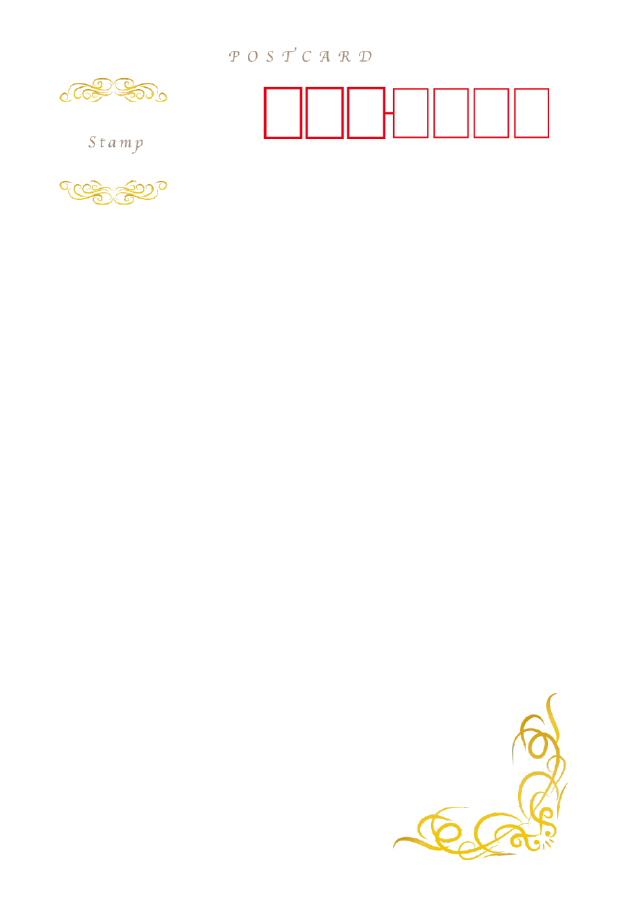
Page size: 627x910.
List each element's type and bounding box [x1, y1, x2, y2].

picture [59, 77, 167, 205]
picture [229, 47, 549, 139]
picture [393, 693, 568, 860]
